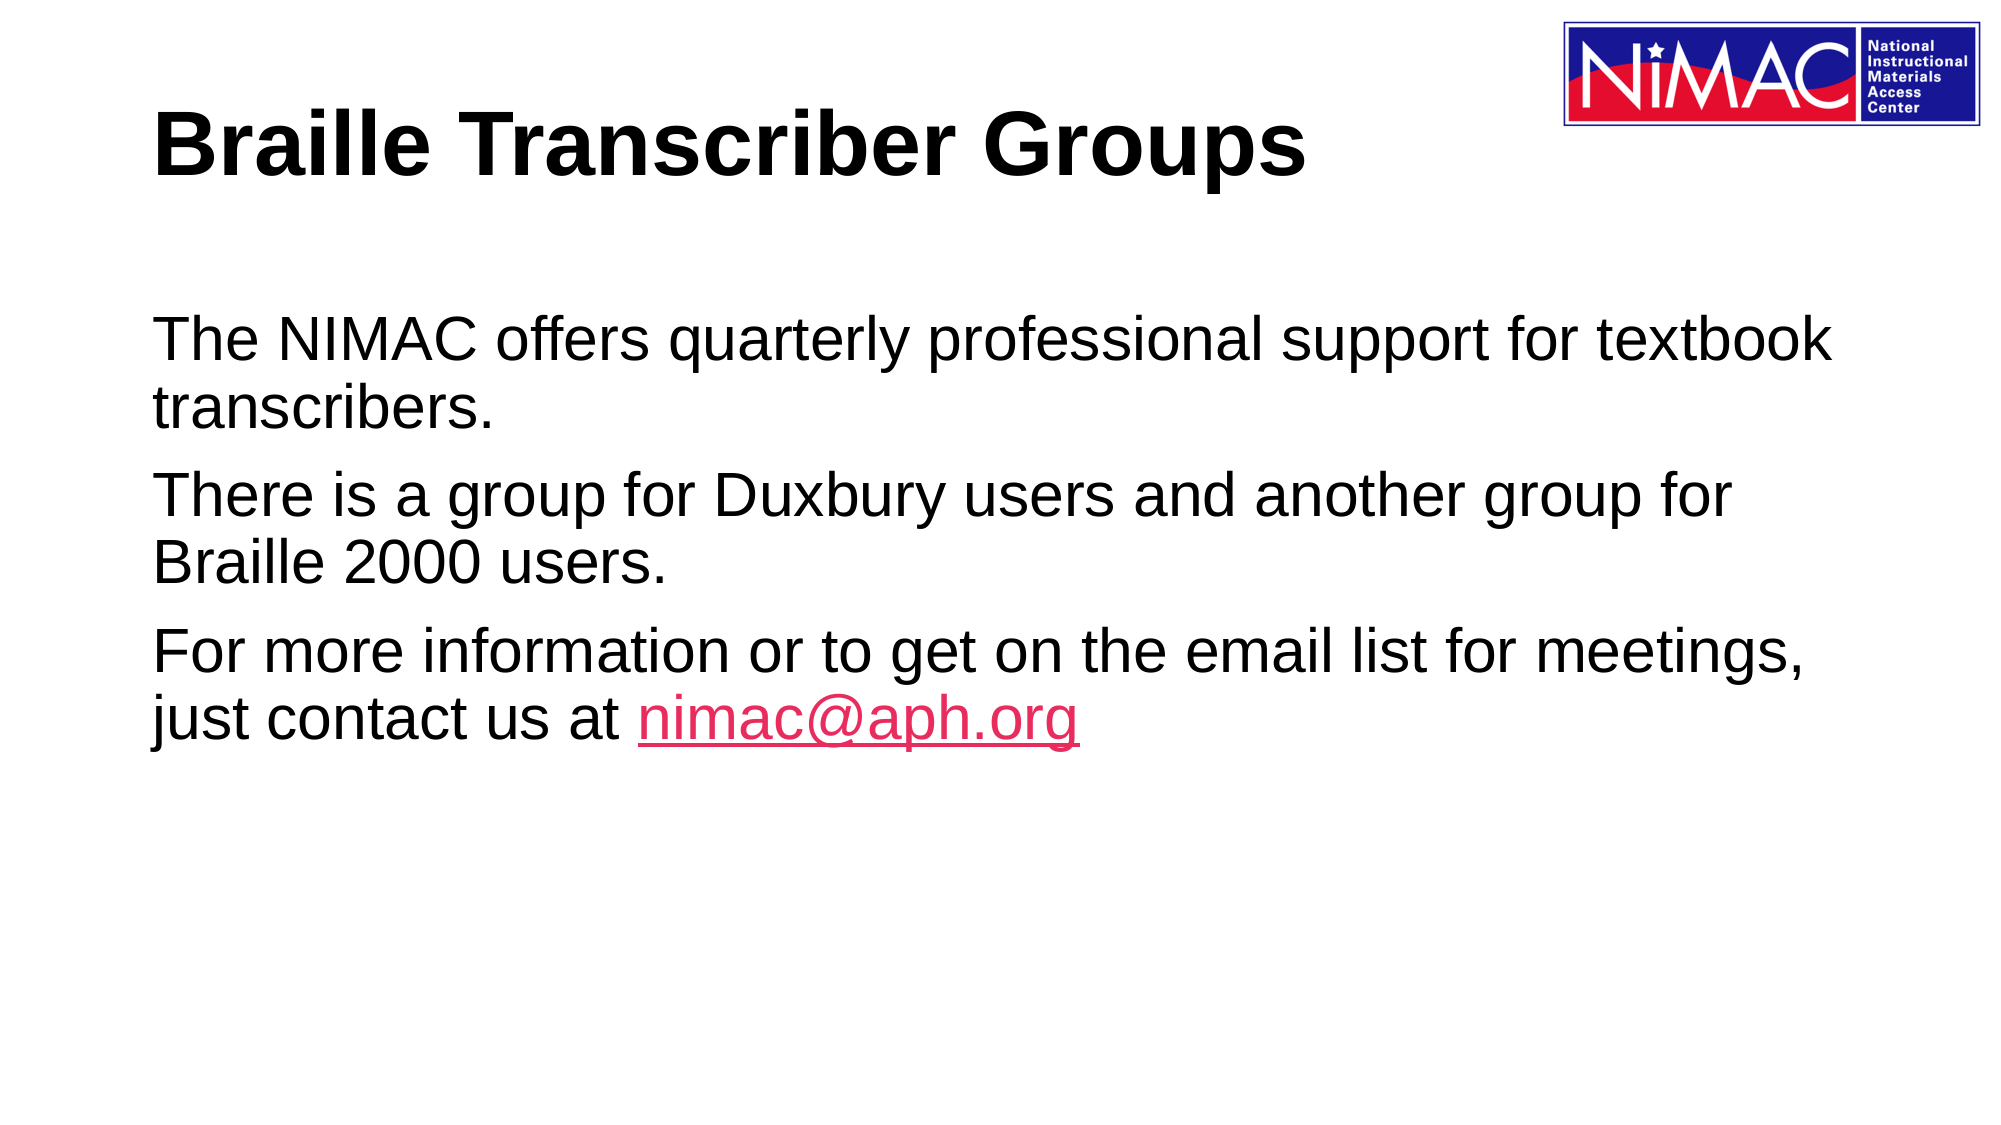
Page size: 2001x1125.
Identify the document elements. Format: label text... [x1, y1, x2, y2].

title Braille Transcriber Groups [137, 59, 1863, 232]
picture [1561, 20, 1983, 129]
list The NIMAC offers quarterly professional support for textbook transcribers. There is a group for Duxbury users and another group for Braille 2000 users. For more information or to get on the email list for meetings, just contact us at nimac@aph.org [137, 299, 1863, 1014]
